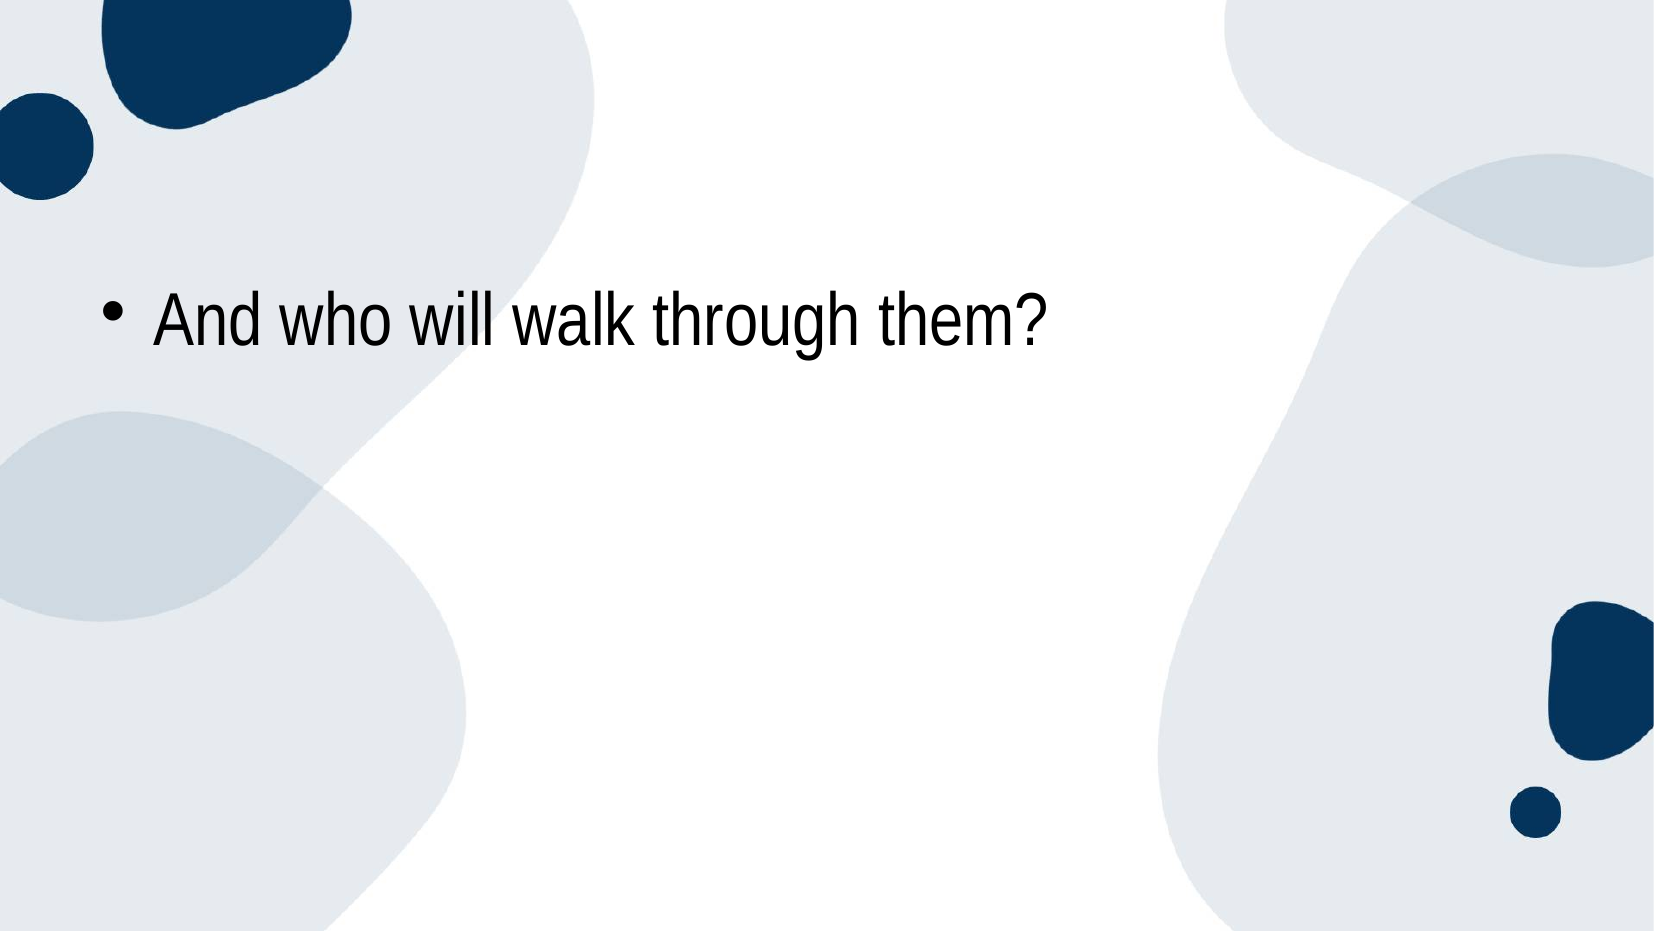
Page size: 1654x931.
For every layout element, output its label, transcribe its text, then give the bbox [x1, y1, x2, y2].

picture [0, 0, 1654, 931]
list And who will walk through them? [82, 270, 1571, 660]
